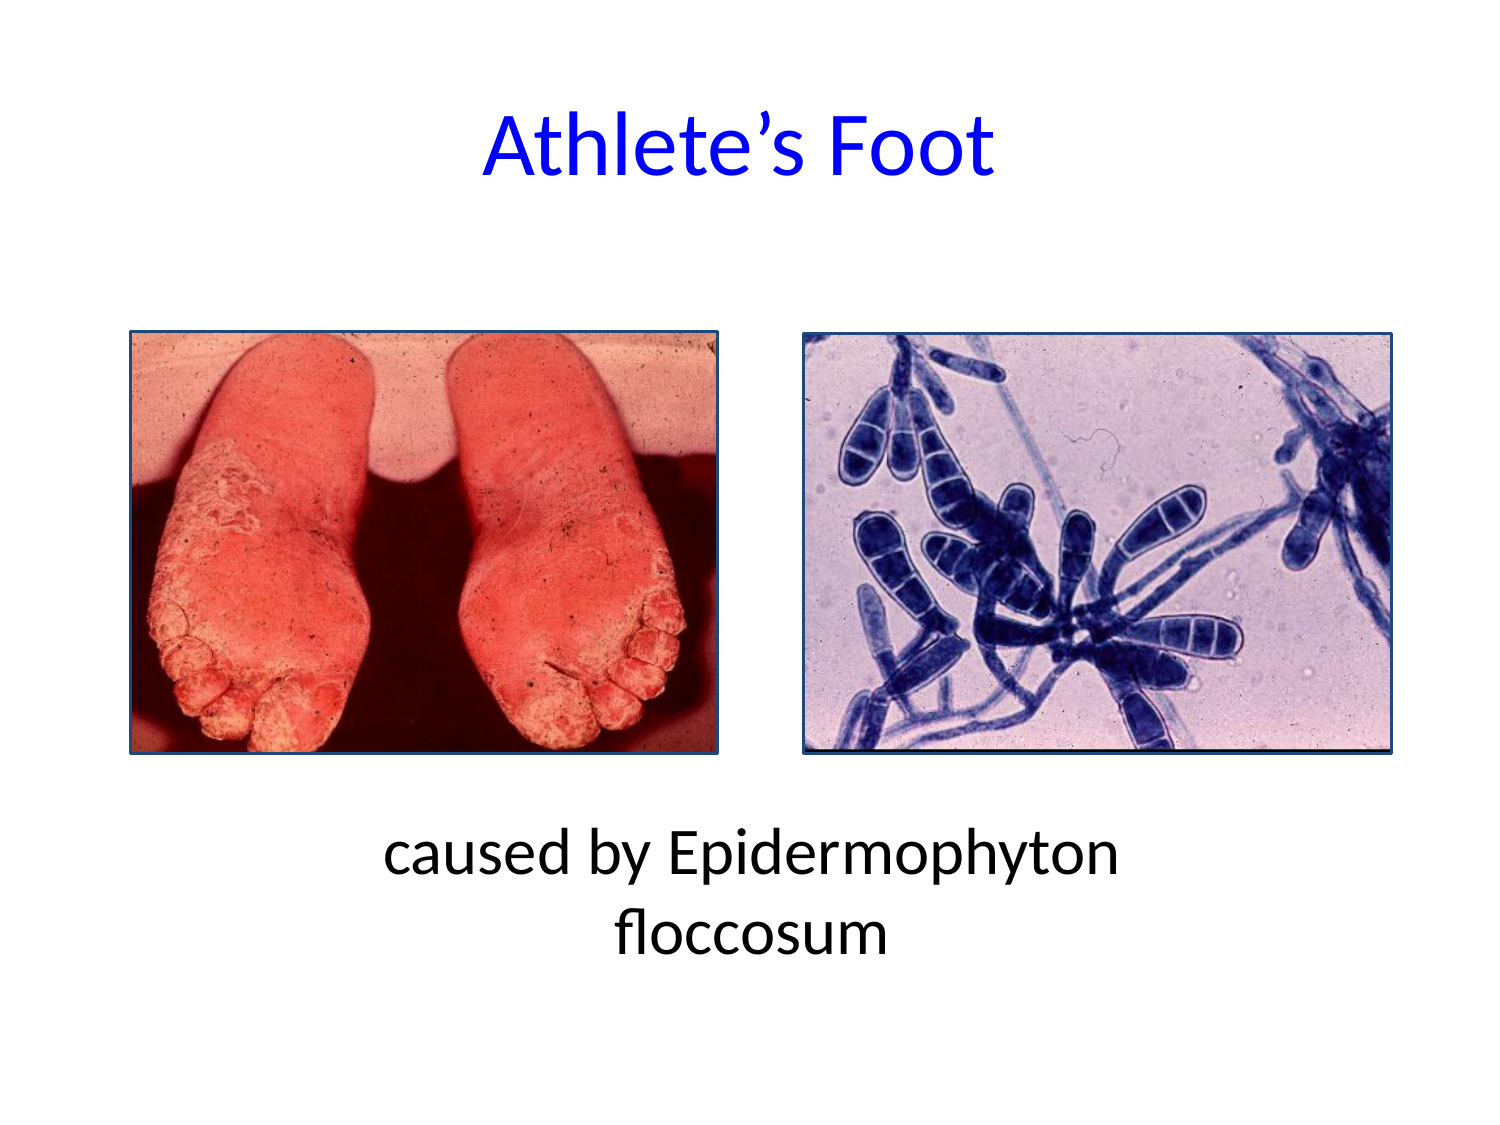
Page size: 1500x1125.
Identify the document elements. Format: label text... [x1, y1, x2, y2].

list caused by Epidermophyton floccosum [268, 800, 1236, 1052]
picture [131, 332, 717, 753]
title Athlete’s Foot [75, 45, 1425, 233]
picture [805, 335, 1391, 753]
